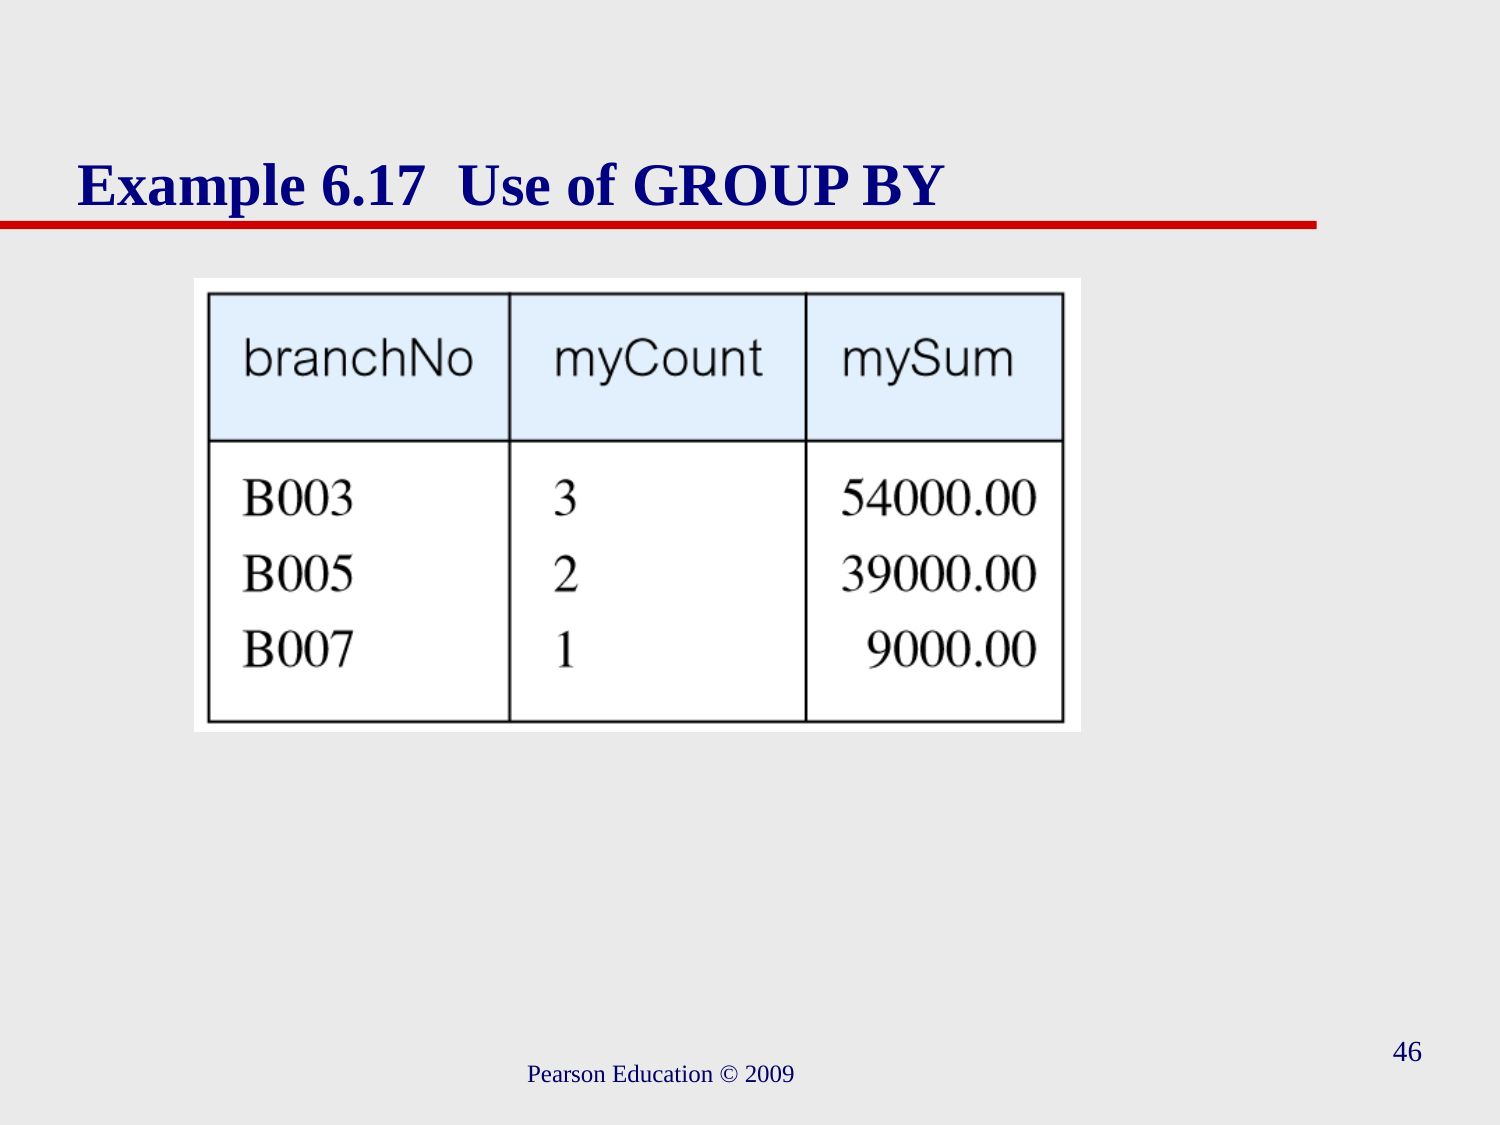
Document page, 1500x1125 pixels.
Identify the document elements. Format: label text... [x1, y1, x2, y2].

slide_number 46 [1124, 1012, 1438, 1088]
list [194, 278, 1081, 732]
title Example 6.17 Use of GROUP BY [62, 43, 1338, 226]
text_box Pearson Education © 2009 [512, 1050, 1038, 1095]
